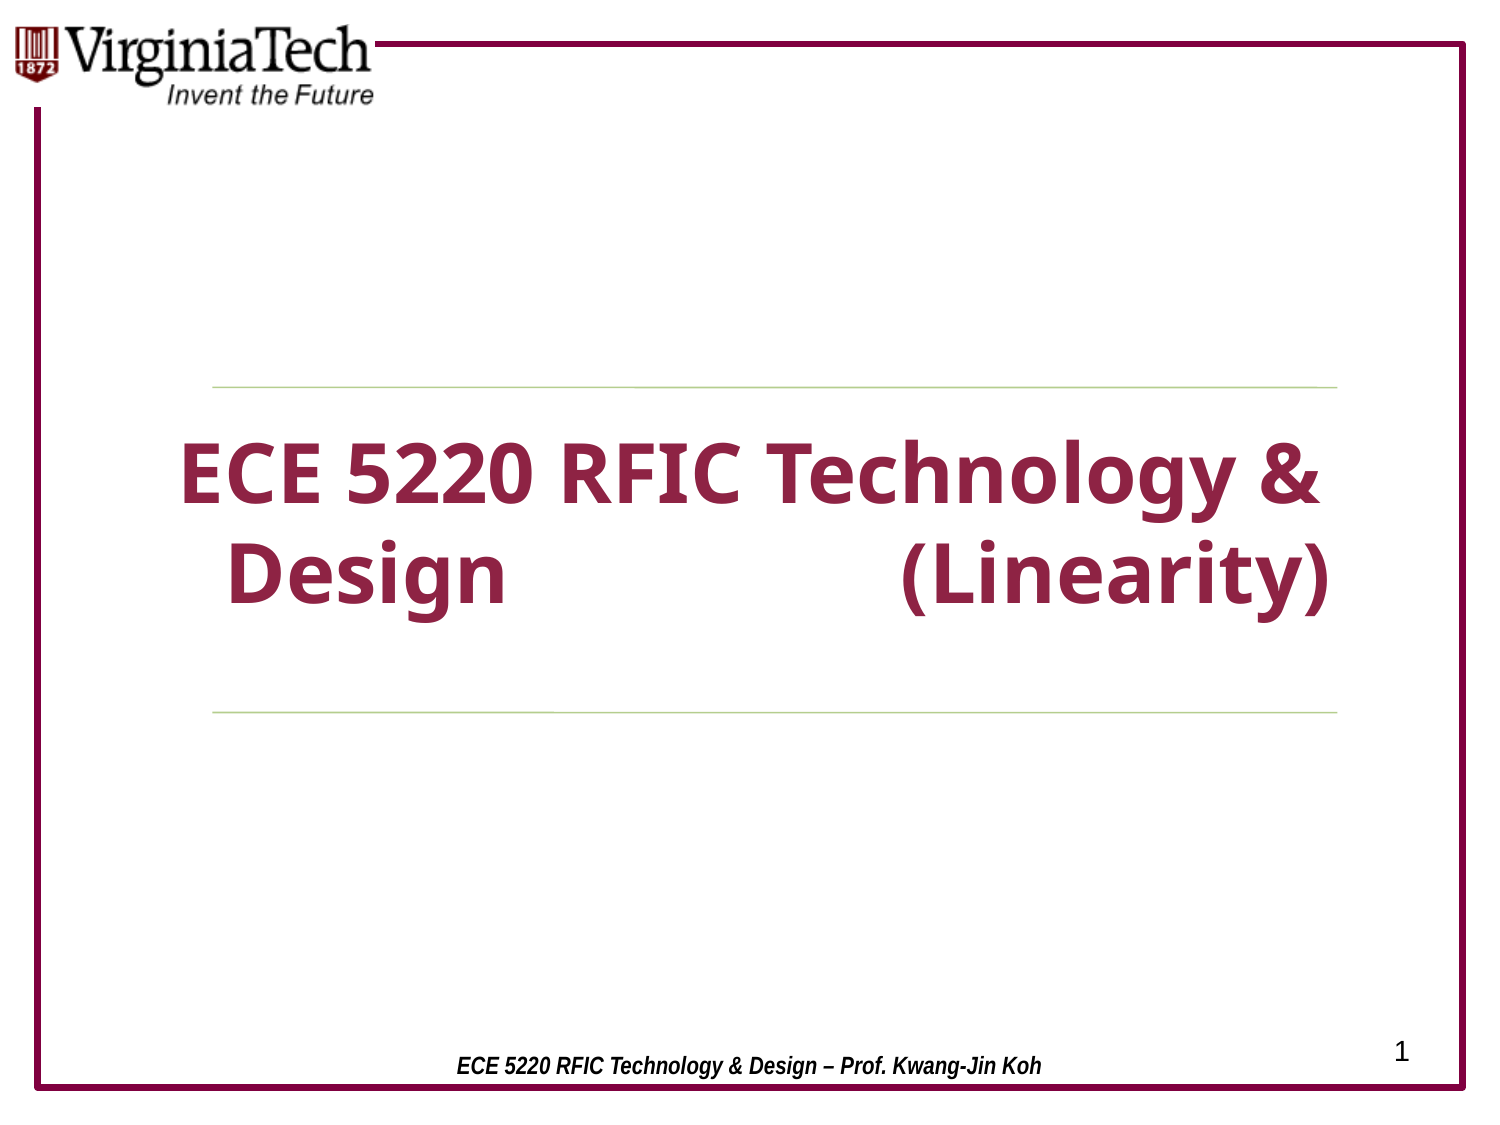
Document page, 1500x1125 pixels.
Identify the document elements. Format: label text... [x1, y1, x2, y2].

picture [15, 24, 375, 107]
slide_number 1 [1074, 1024, 1425, 1103]
list ECE 5220 RFIC Technology & Design (Linearity) [75, 412, 1425, 688]
